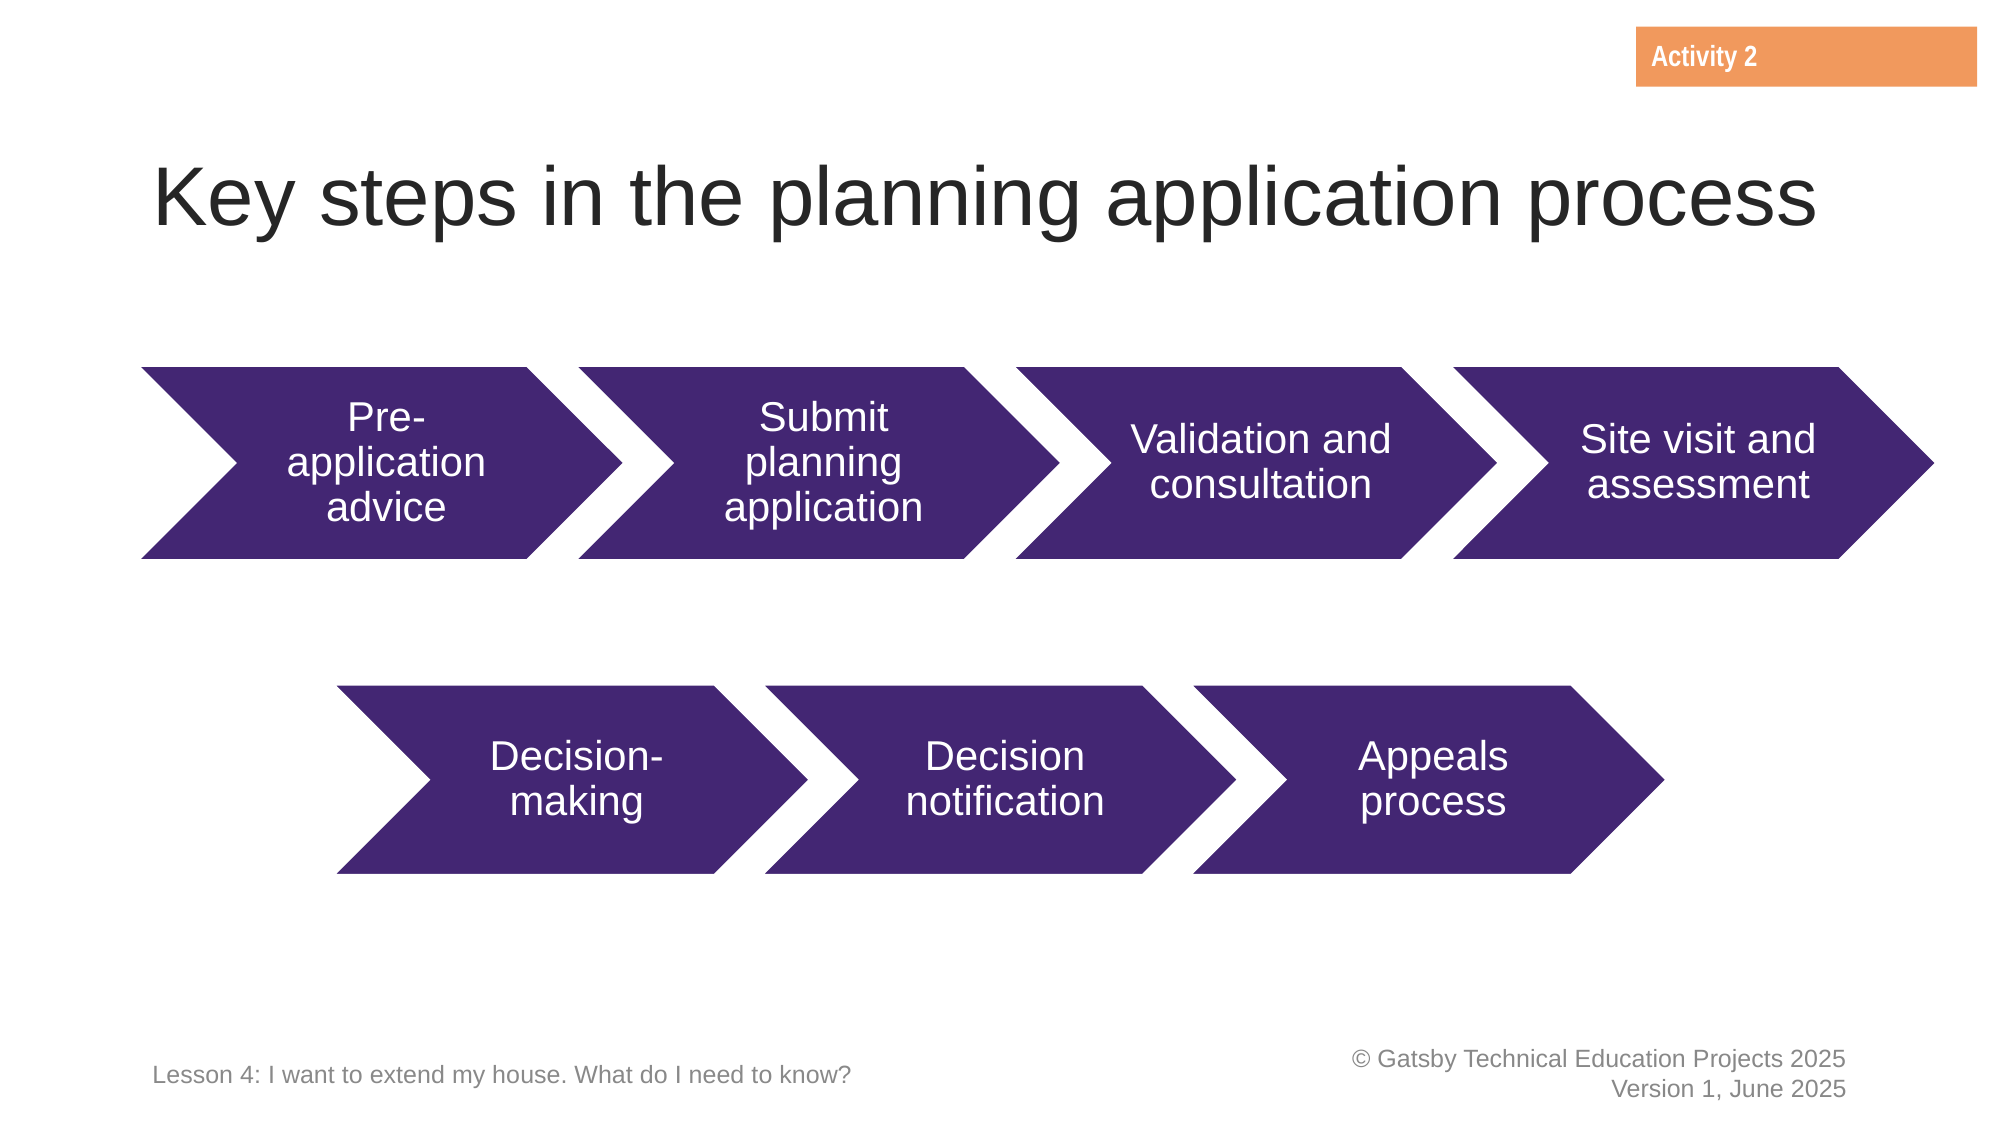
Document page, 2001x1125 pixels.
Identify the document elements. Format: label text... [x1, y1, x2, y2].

list Lesson 4: I want to extend my house. What do I need to know? [137, 1042, 948, 1103]
title Key steps in the planning application process [137, 90, 1863, 308]
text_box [137, 365, 1937, 561]
list Activity 2 [1636, 26, 1978, 87]
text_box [333, 684, 1667, 876]
